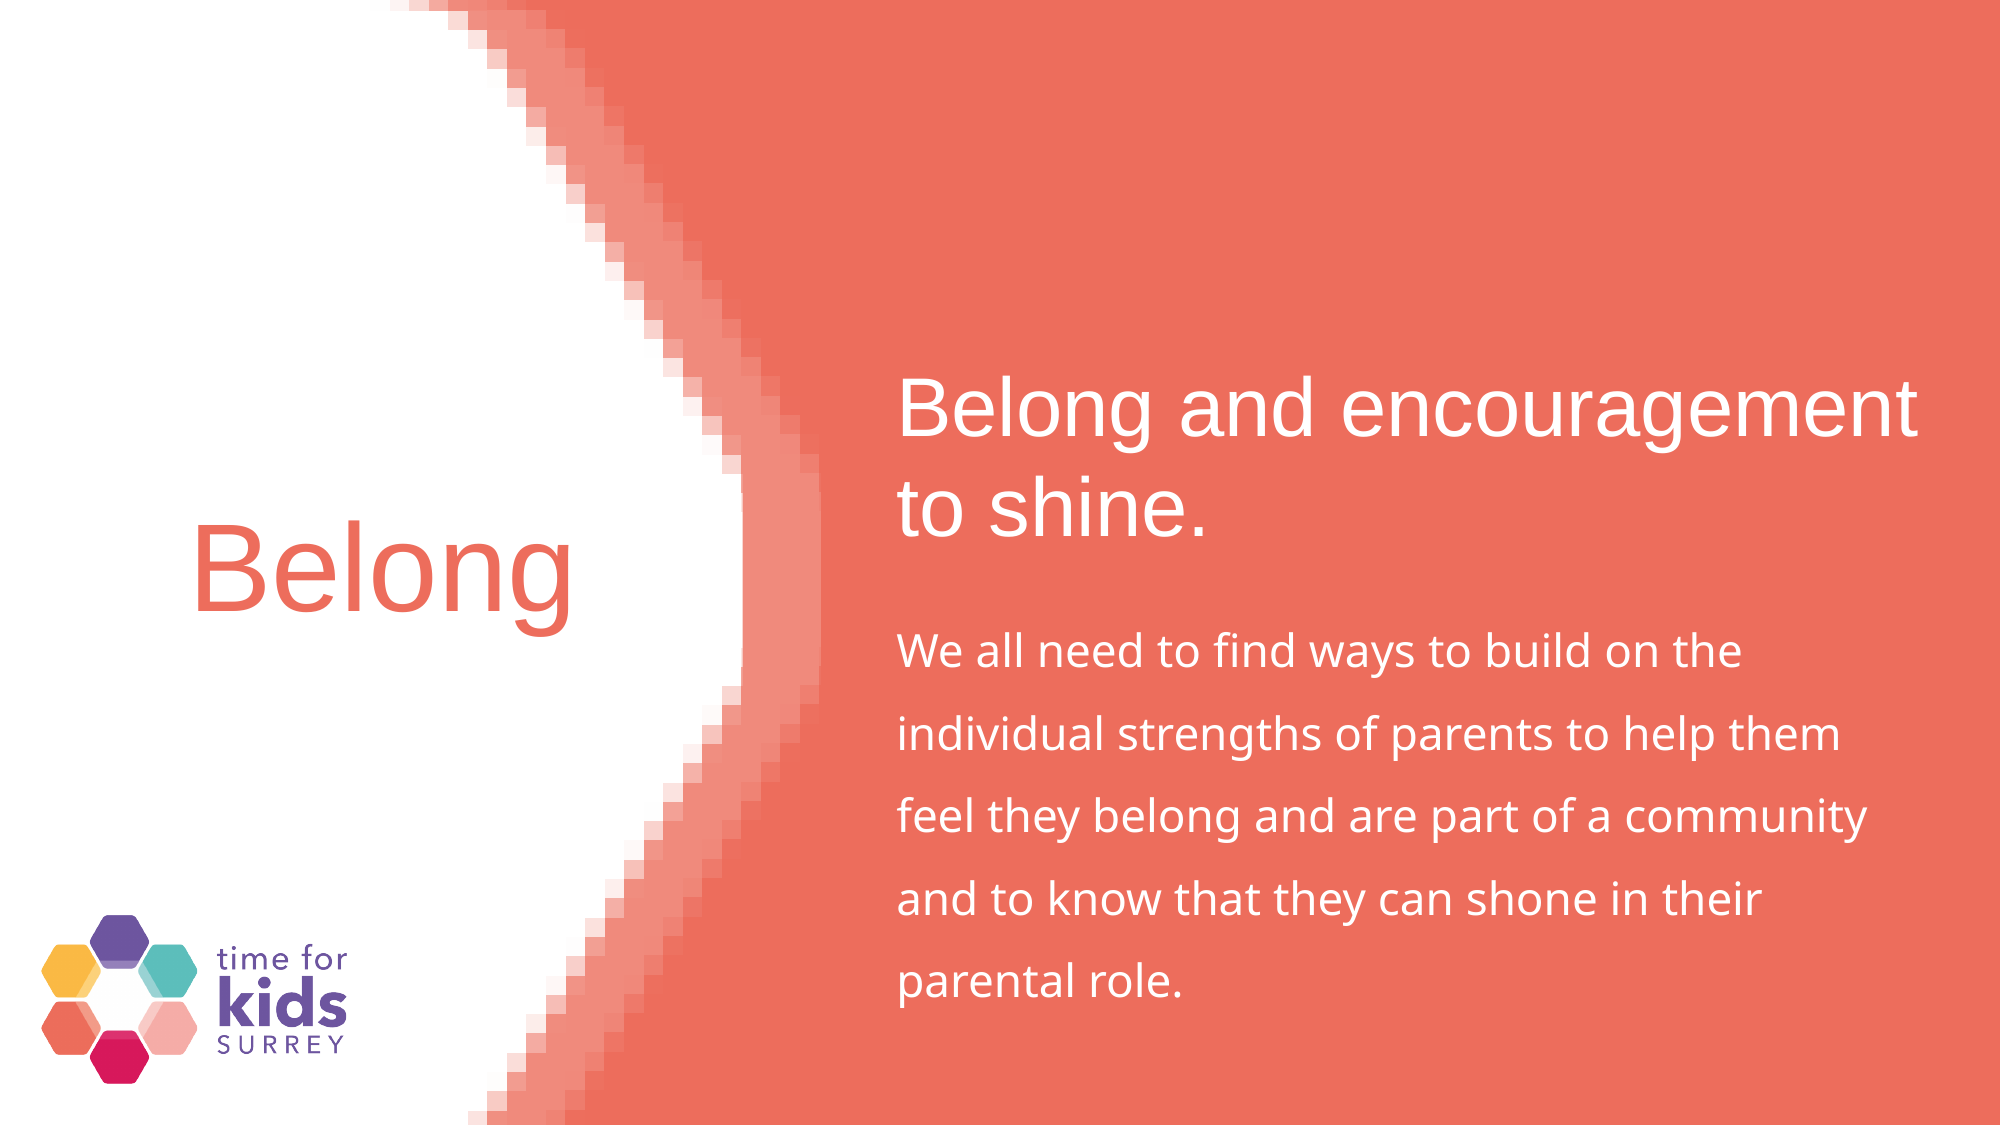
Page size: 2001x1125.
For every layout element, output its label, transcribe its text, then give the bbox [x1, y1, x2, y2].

text_box We all need to find ways to build on the individual strengths of parents to help them feel they belong and are part of a community and to know that they can shone in their parental role. [881, 587, 1924, 1014]
picture [0, 0, 822, 1125]
text_box Belong and encouragement to shine. [881, 345, 1948, 561]
